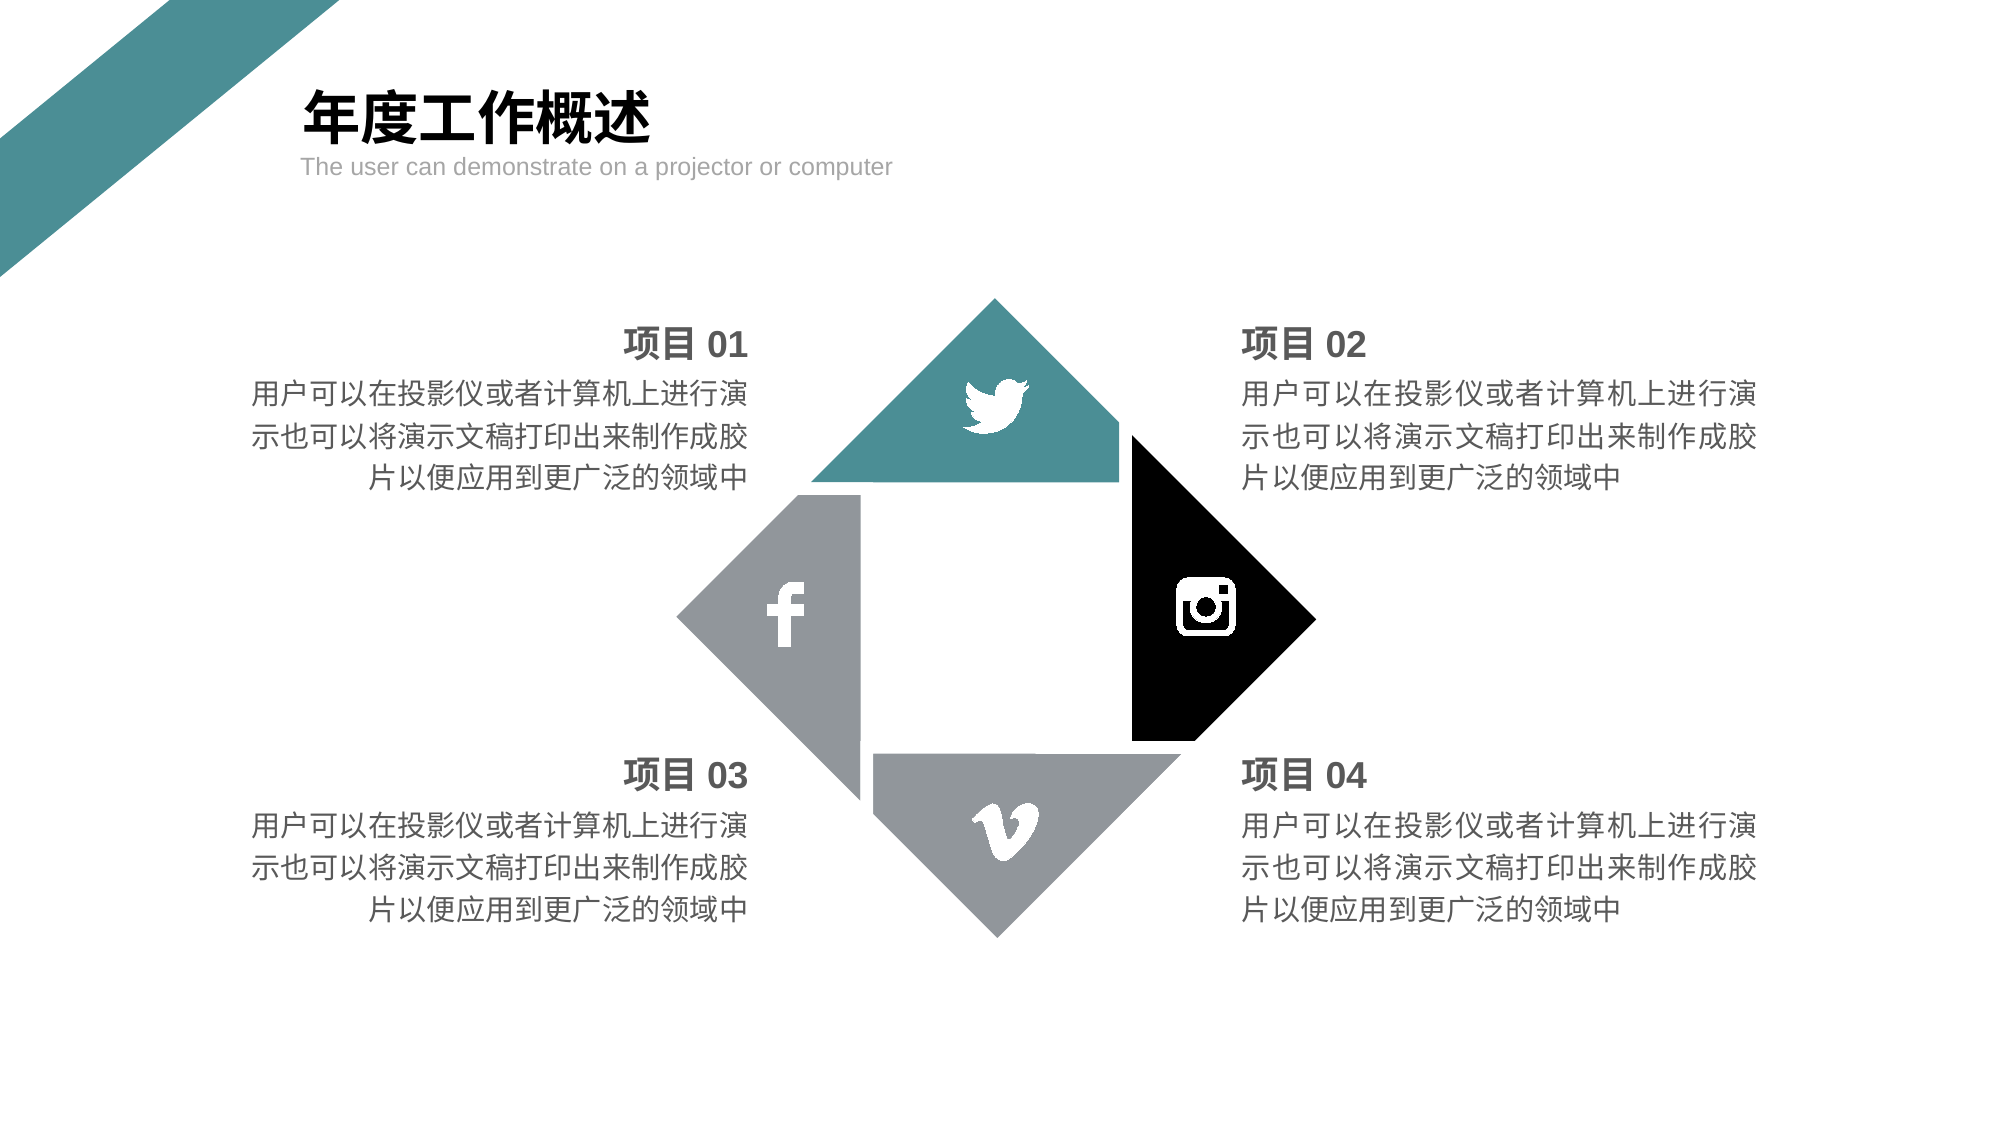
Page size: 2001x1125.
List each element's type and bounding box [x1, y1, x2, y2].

text_box [217, 303, 764, 504]
text_box [1227, 735, 1773, 936]
text_box [764, 379, 1236, 864]
text_box [285, 73, 1116, 189]
text_box [217, 735, 764, 936]
text_box [1227, 303, 1773, 504]
